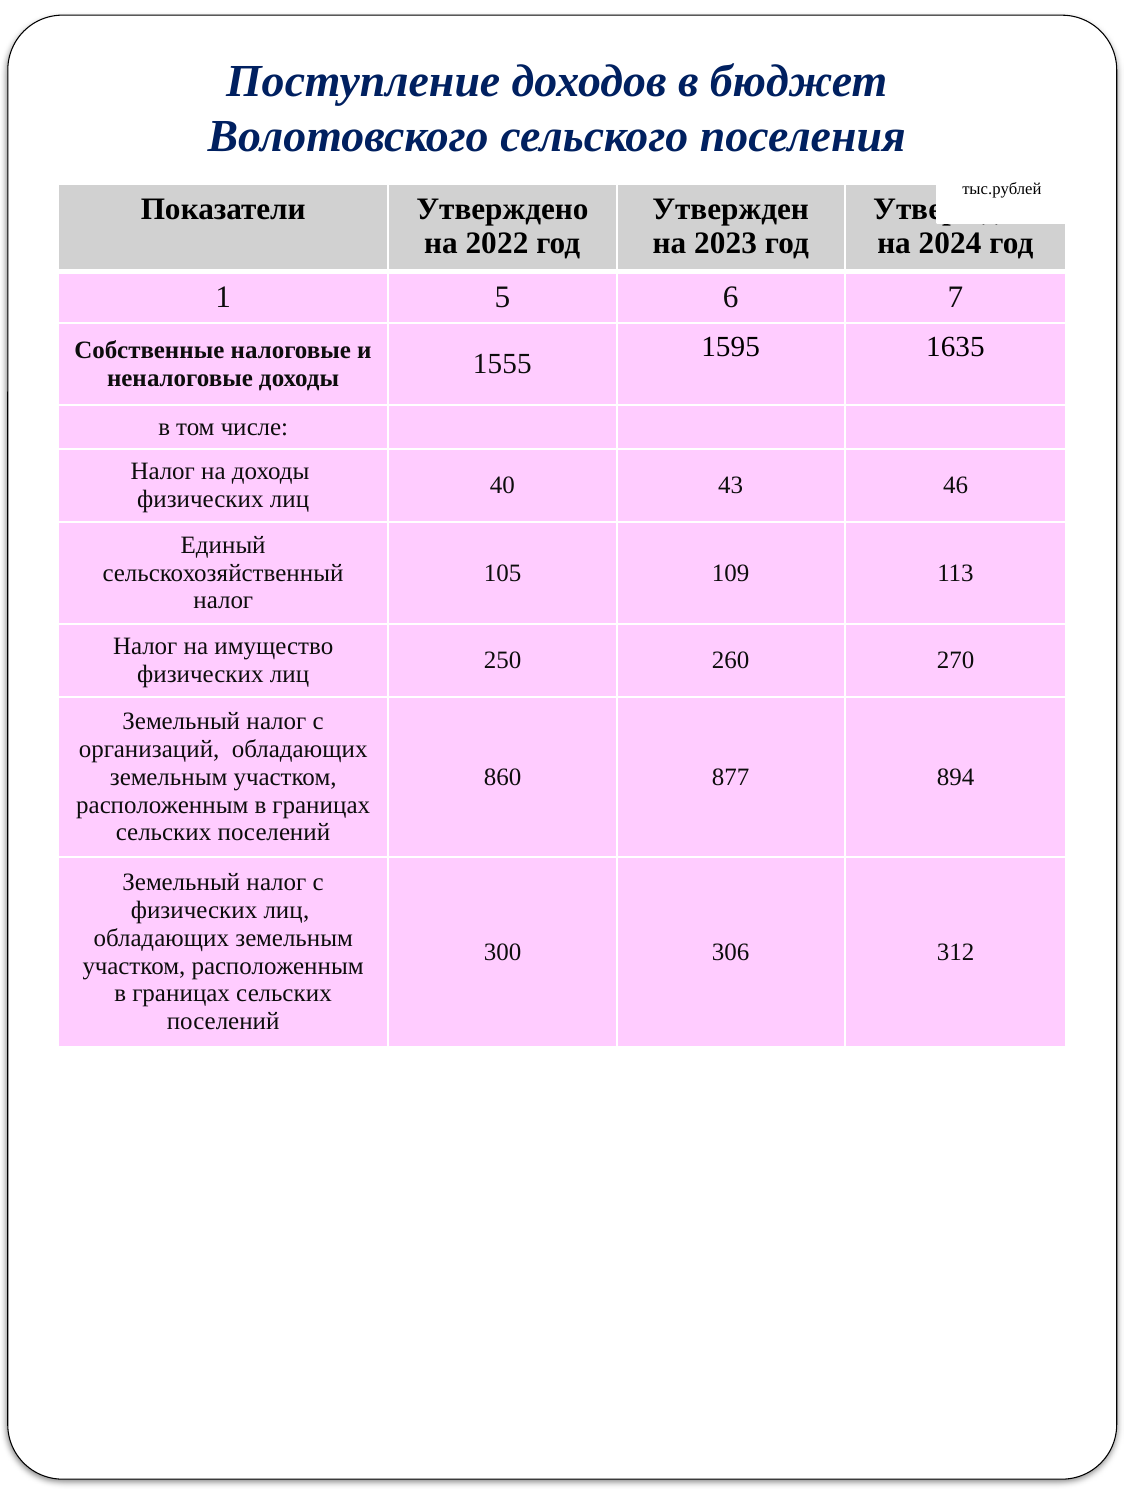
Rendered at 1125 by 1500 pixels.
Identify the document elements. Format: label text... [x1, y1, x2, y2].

table_cell 877 [618, 698, 844, 856]
table_cell 46 [846, 450, 1065, 521]
text_box Поступление доходов в бюджет Волотовского сельского поселения [46, 34, 1079, 177]
table_cell Земельный налог с физических лиц, обладающих земельным участком, расположенным в границах сельских поселений [59, 858, 387, 1046]
table_cell Единый сельскохозяйственный налог [59, 523, 387, 623]
table_cell 1 [59, 274, 387, 322]
table_cell 40 [389, 450, 616, 521]
table_cell 312 [846, 858, 1065, 1046]
table_cell 113 [846, 523, 1065, 623]
table_cell 250 [389, 625, 616, 696]
table_cell 306 [618, 858, 844, 1046]
table_cell 860 [389, 698, 616, 856]
table_cell 43 [618, 450, 844, 521]
table_cell в том числе: [59, 406, 387, 448]
table_cell 5 [389, 274, 616, 322]
table_header Утверждено на 2022 год [389, 185, 616, 269]
table_cell Земельный налог с организаций, обладающих земельным участком, расположенным в границах сельских поселений [59, 698, 387, 856]
table_cell [618, 406, 844, 448]
table_cell 1555 [389, 324, 616, 404]
table_cell 7 [846, 274, 1065, 322]
table_cell 894 [846, 698, 1065, 856]
table_cell 300 [389, 858, 616, 1046]
table_cell Налог на доходы физических лиц [59, 450, 387, 521]
table_header Утверждено на 2024 год [846, 185, 1065, 269]
table_cell Налог на имущество физических лиц [59, 625, 387, 696]
table_cell 270 [846, 625, 1065, 696]
table_cell 1595 [618, 324, 844, 404]
table_cell Собственные налоговые и неналоговые доходы [59, 324, 387, 404]
table_cell 6 [618, 274, 844, 322]
table_cell 105 [389, 523, 616, 623]
table_cell [846, 406, 1065, 448]
table_cell 109 [618, 523, 844, 623]
text_box тыс.рублей [936, 151, 1067, 224]
table_cell 1635 [846, 324, 1065, 404]
table_cell 260 [618, 625, 844, 696]
table_cell [389, 406, 616, 448]
table_header Утвержден на 2023 год [618, 185, 844, 269]
table_header Показатели [59, 185, 387, 269]
